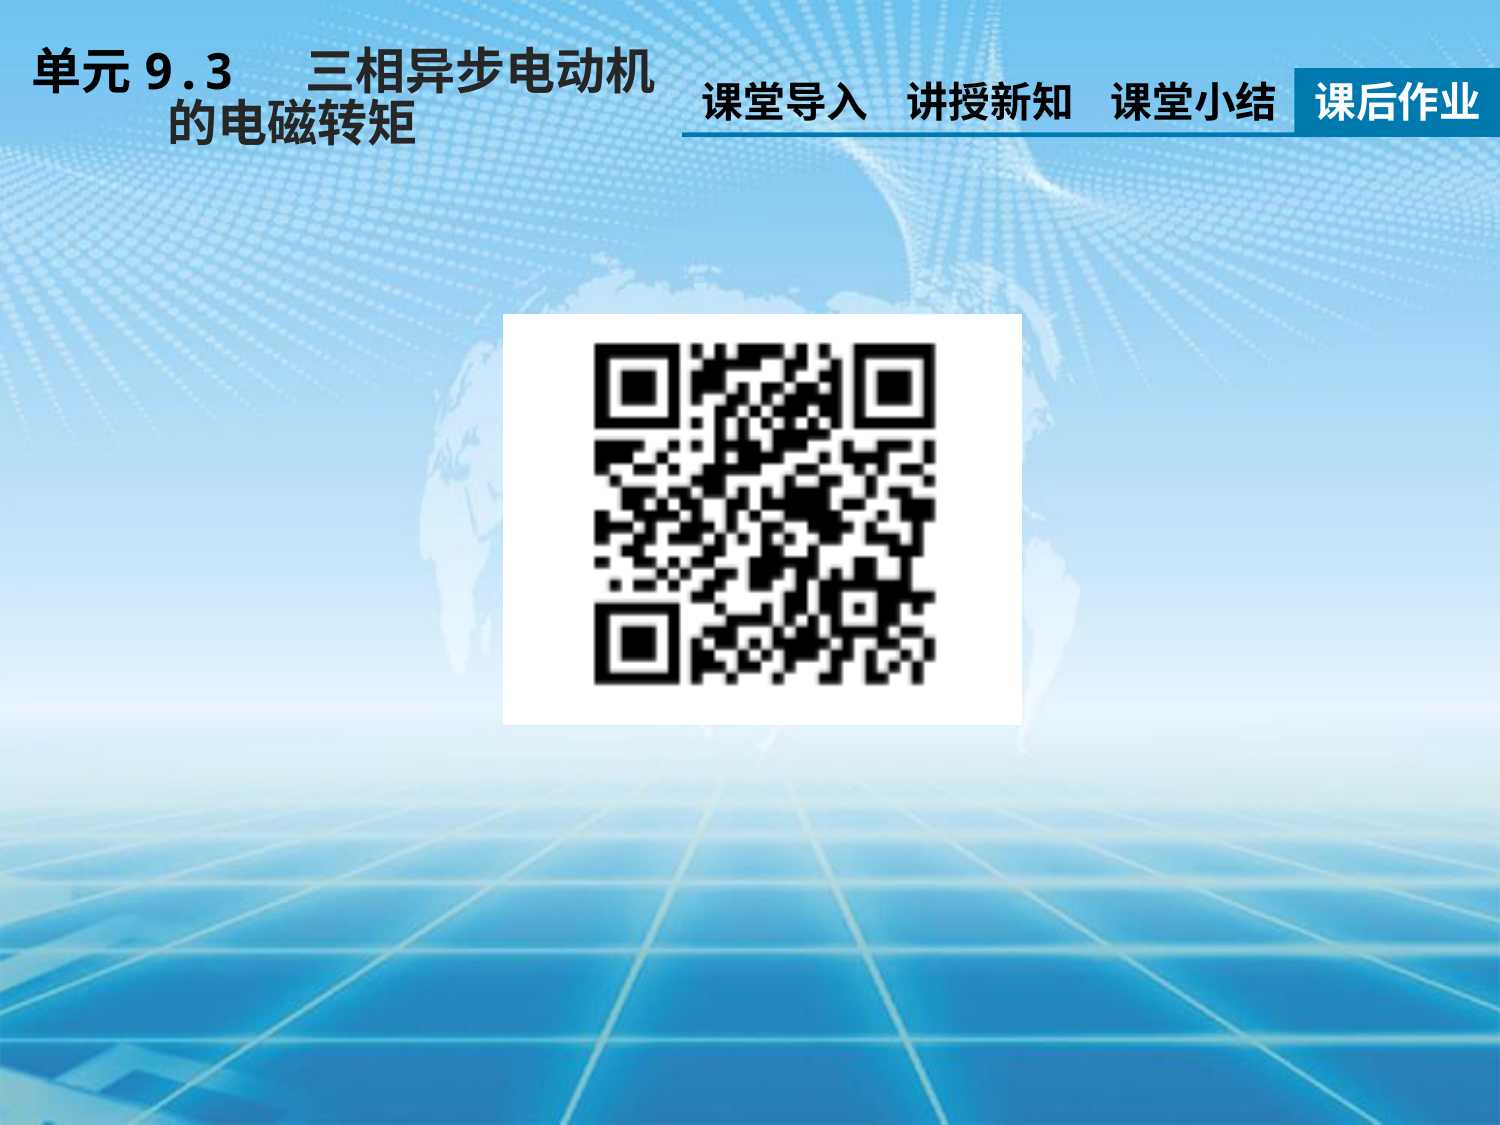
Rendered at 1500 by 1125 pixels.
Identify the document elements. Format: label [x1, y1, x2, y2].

picture [0, 0, 1500, 1125]
text_box [16, 39, 1500, 160]
